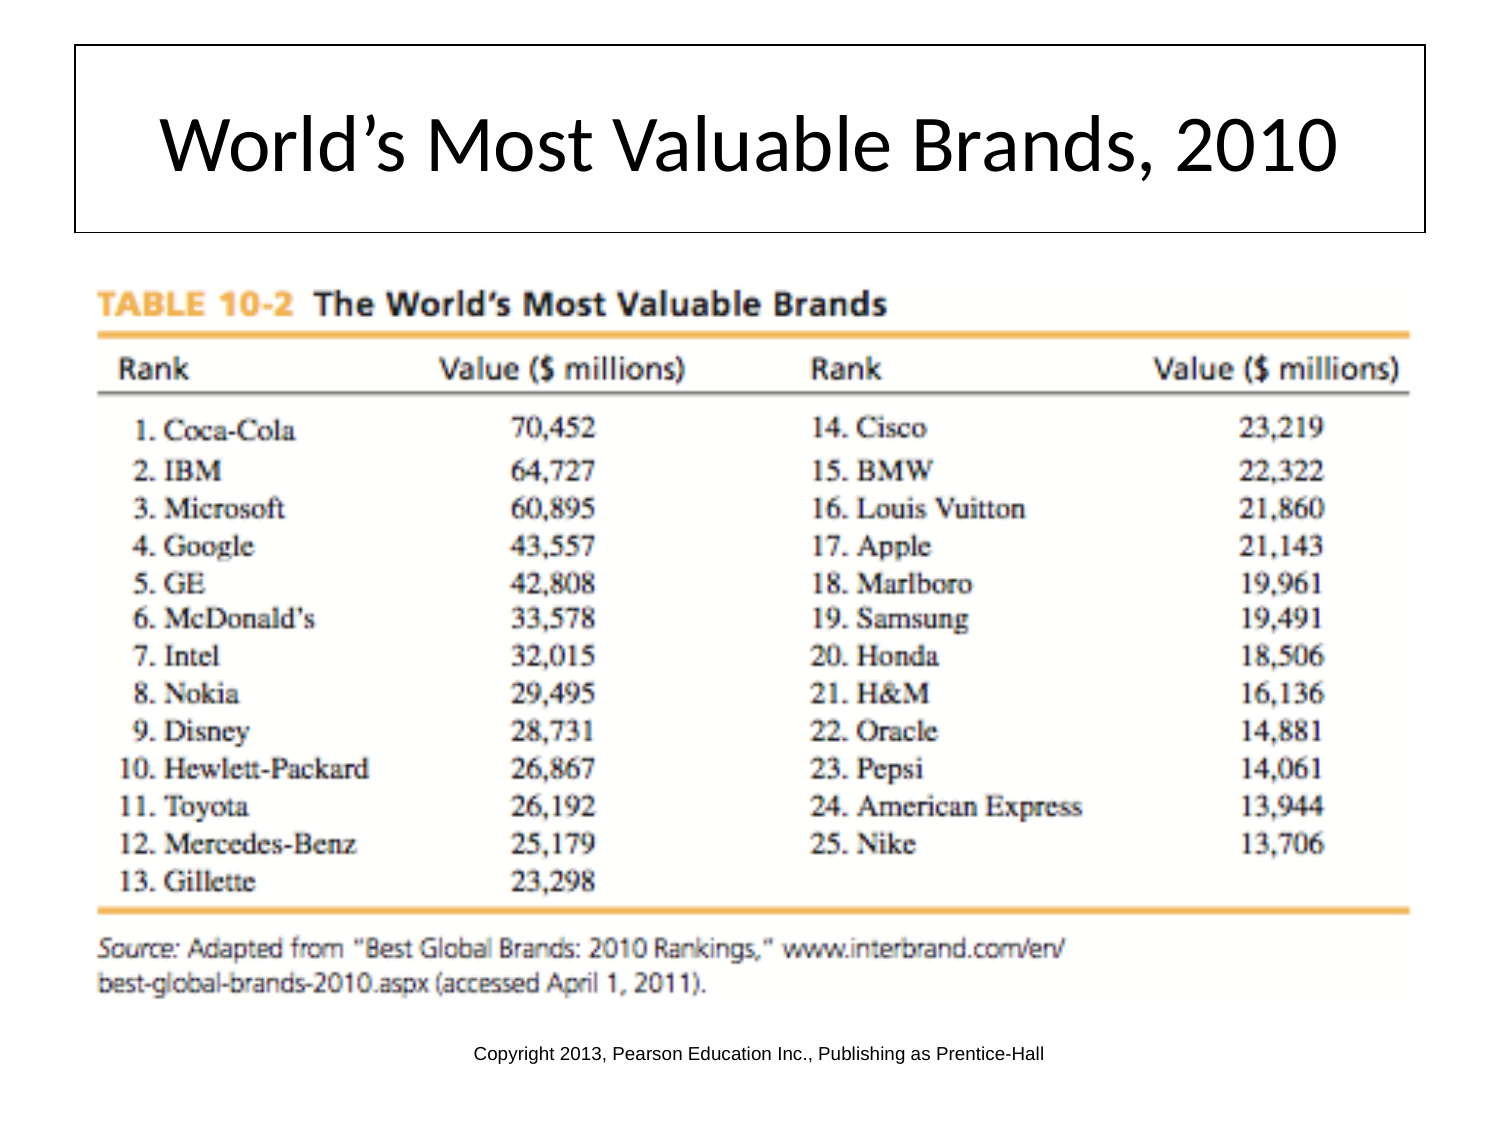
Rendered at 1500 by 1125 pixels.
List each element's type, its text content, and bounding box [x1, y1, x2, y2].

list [74, 262, 1426, 1006]
text_box Copyright 2013, Pearson Education Inc., Publishing as Prentice-Hall [459, 1033, 1059, 1094]
title World’s Most Valuable Brands, 2010 [74, 44, 1426, 233]
